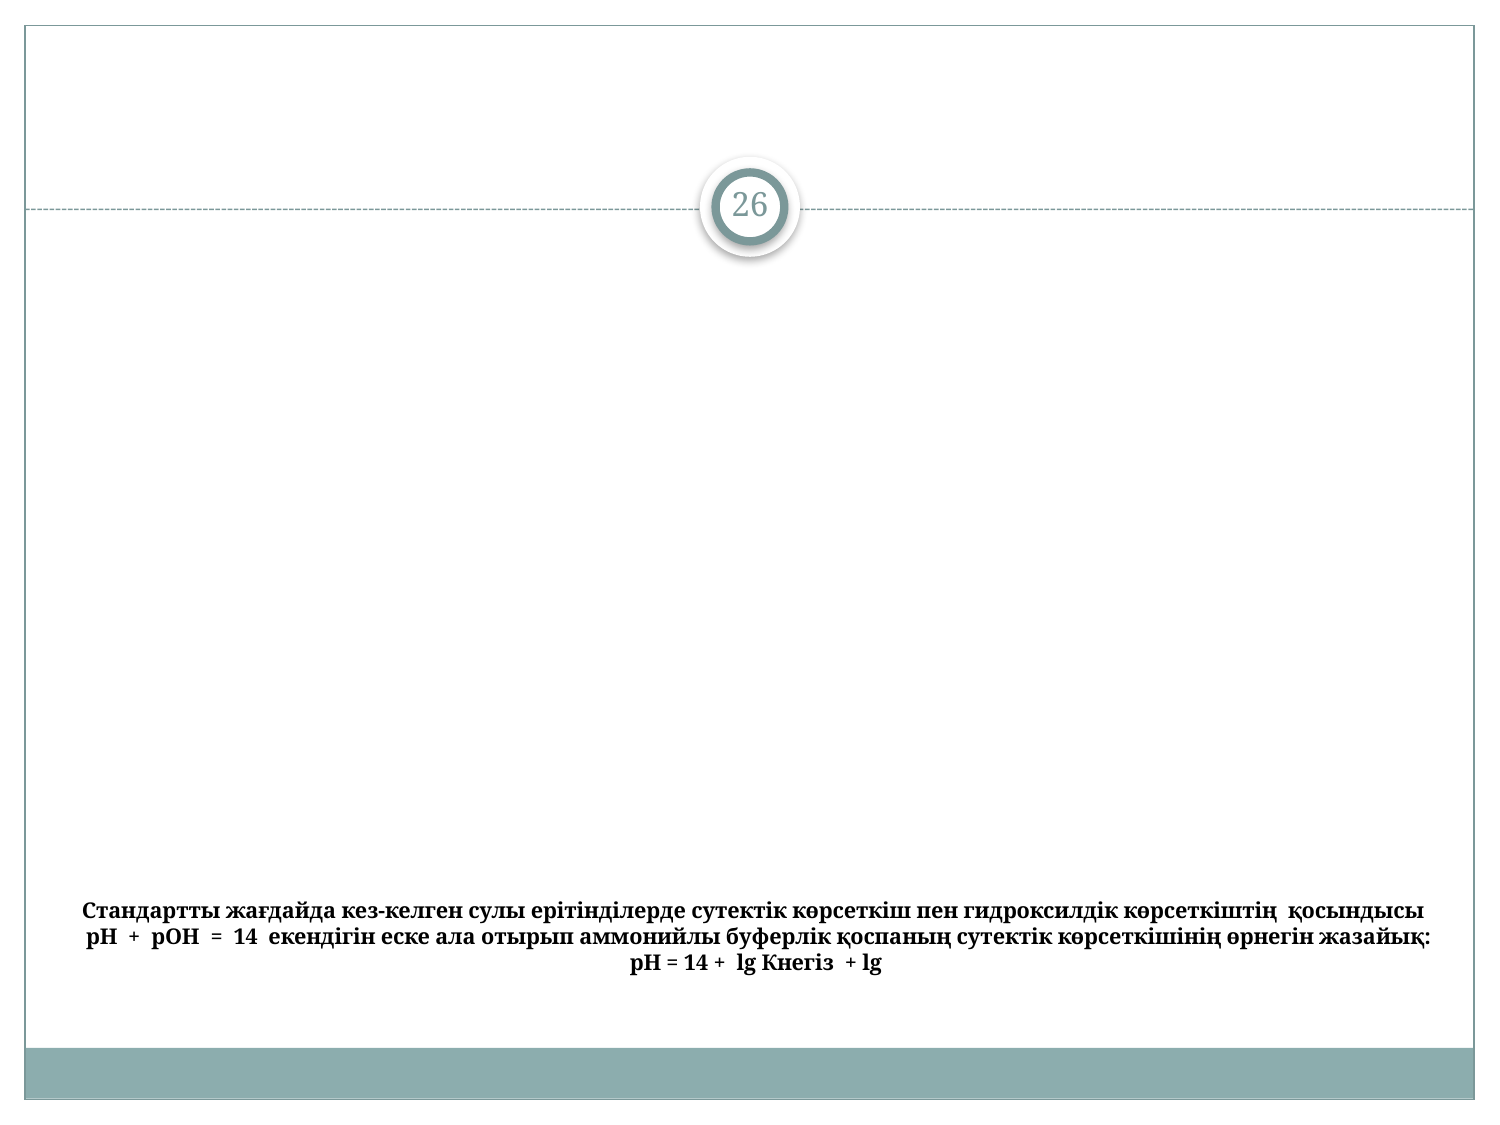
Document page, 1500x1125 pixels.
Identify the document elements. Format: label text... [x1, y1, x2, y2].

title Стандартты жағдайда кез-келген сулы ерітінділерде сутектік көрсеткіш пен гидроксилдік көрсеткіштің қосындысы рН + рОН = 14 екендігін еске ала отырып аммонийлы буферлік қоспаның сутектік көрсеткішінің өрнегін жазайық: рН = 14 + lg Кнегіз + lg [58, 878, 1459, 1004]
slide_number 26 [712, 170, 788, 243]
